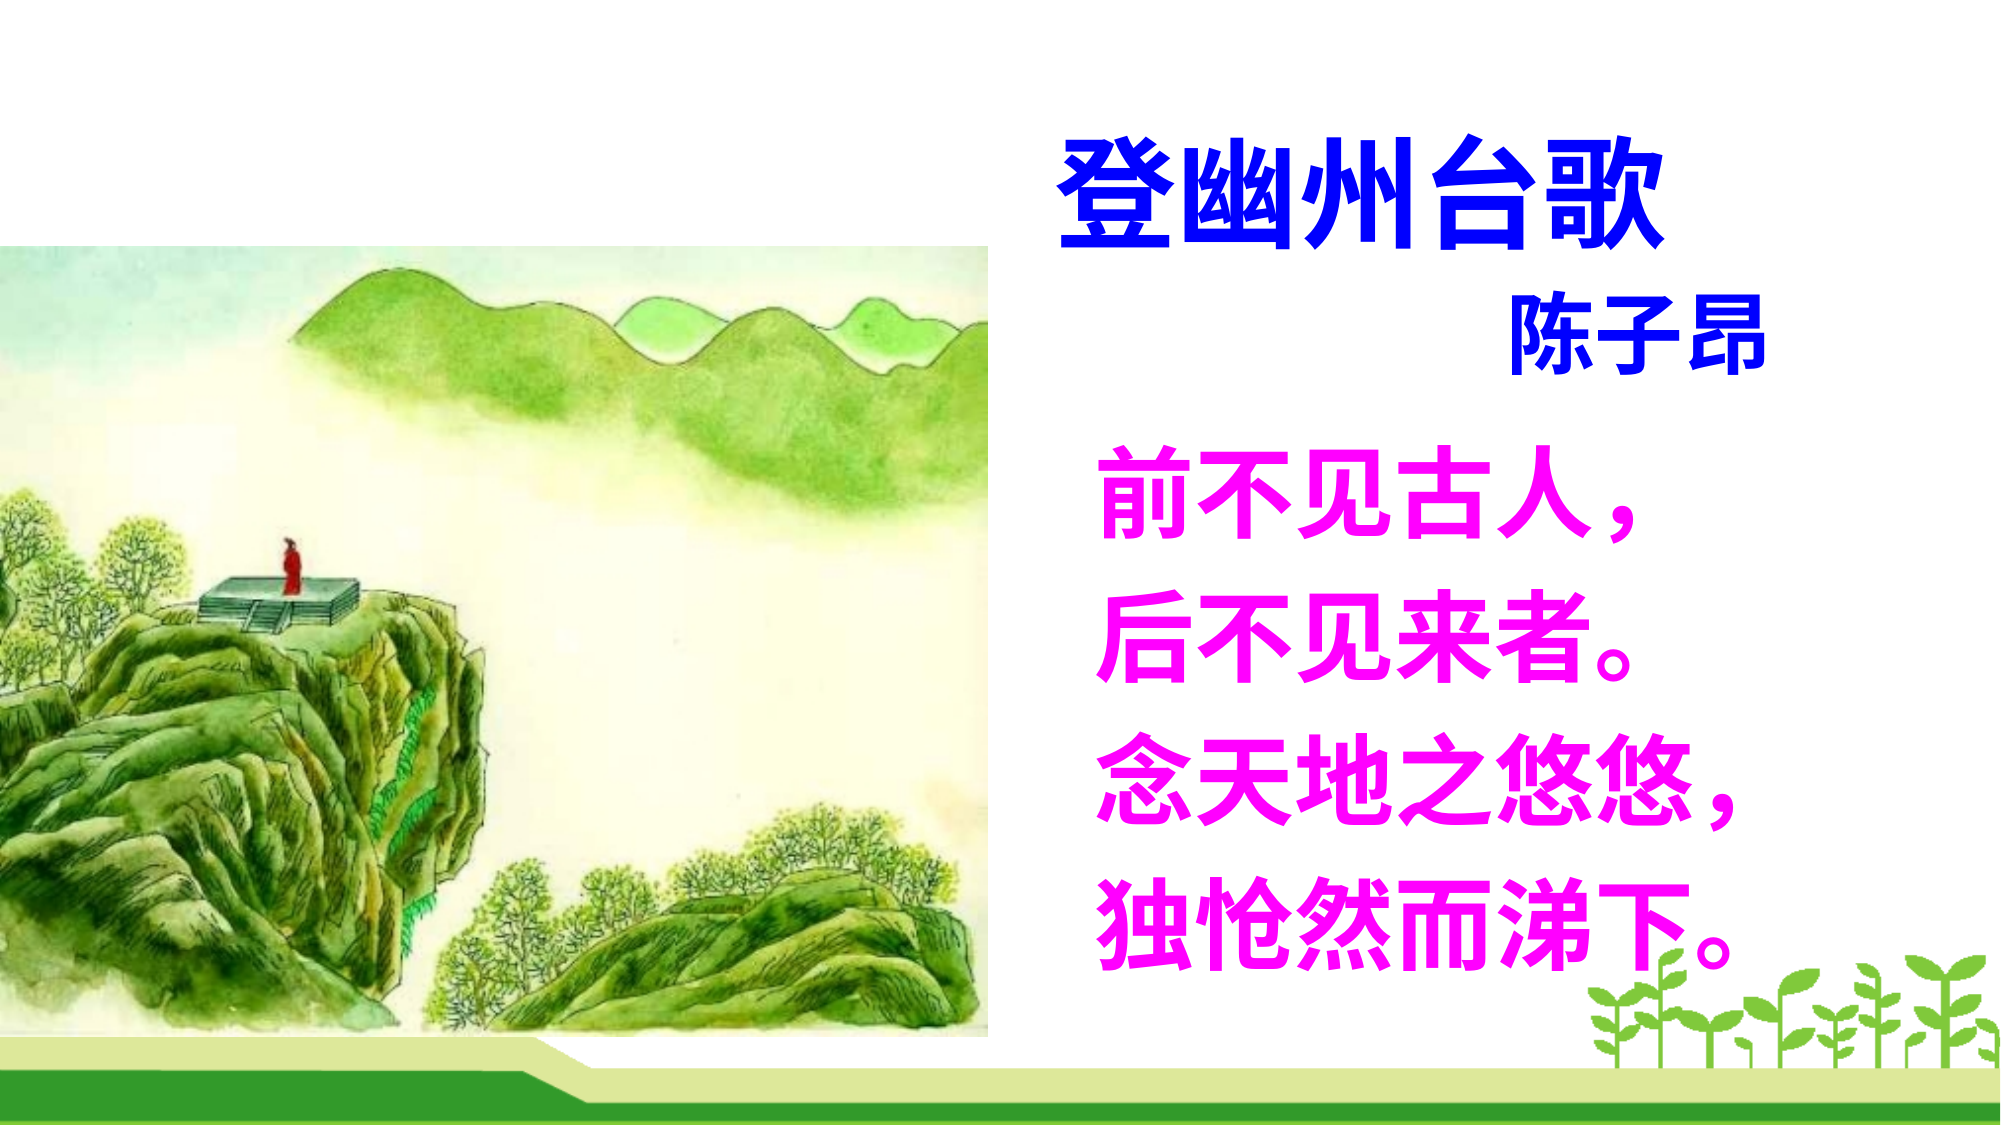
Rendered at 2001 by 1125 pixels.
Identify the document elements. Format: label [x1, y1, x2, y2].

text_box [1038, 110, 1960, 996]
picture [0, 0, 2001, 1125]
